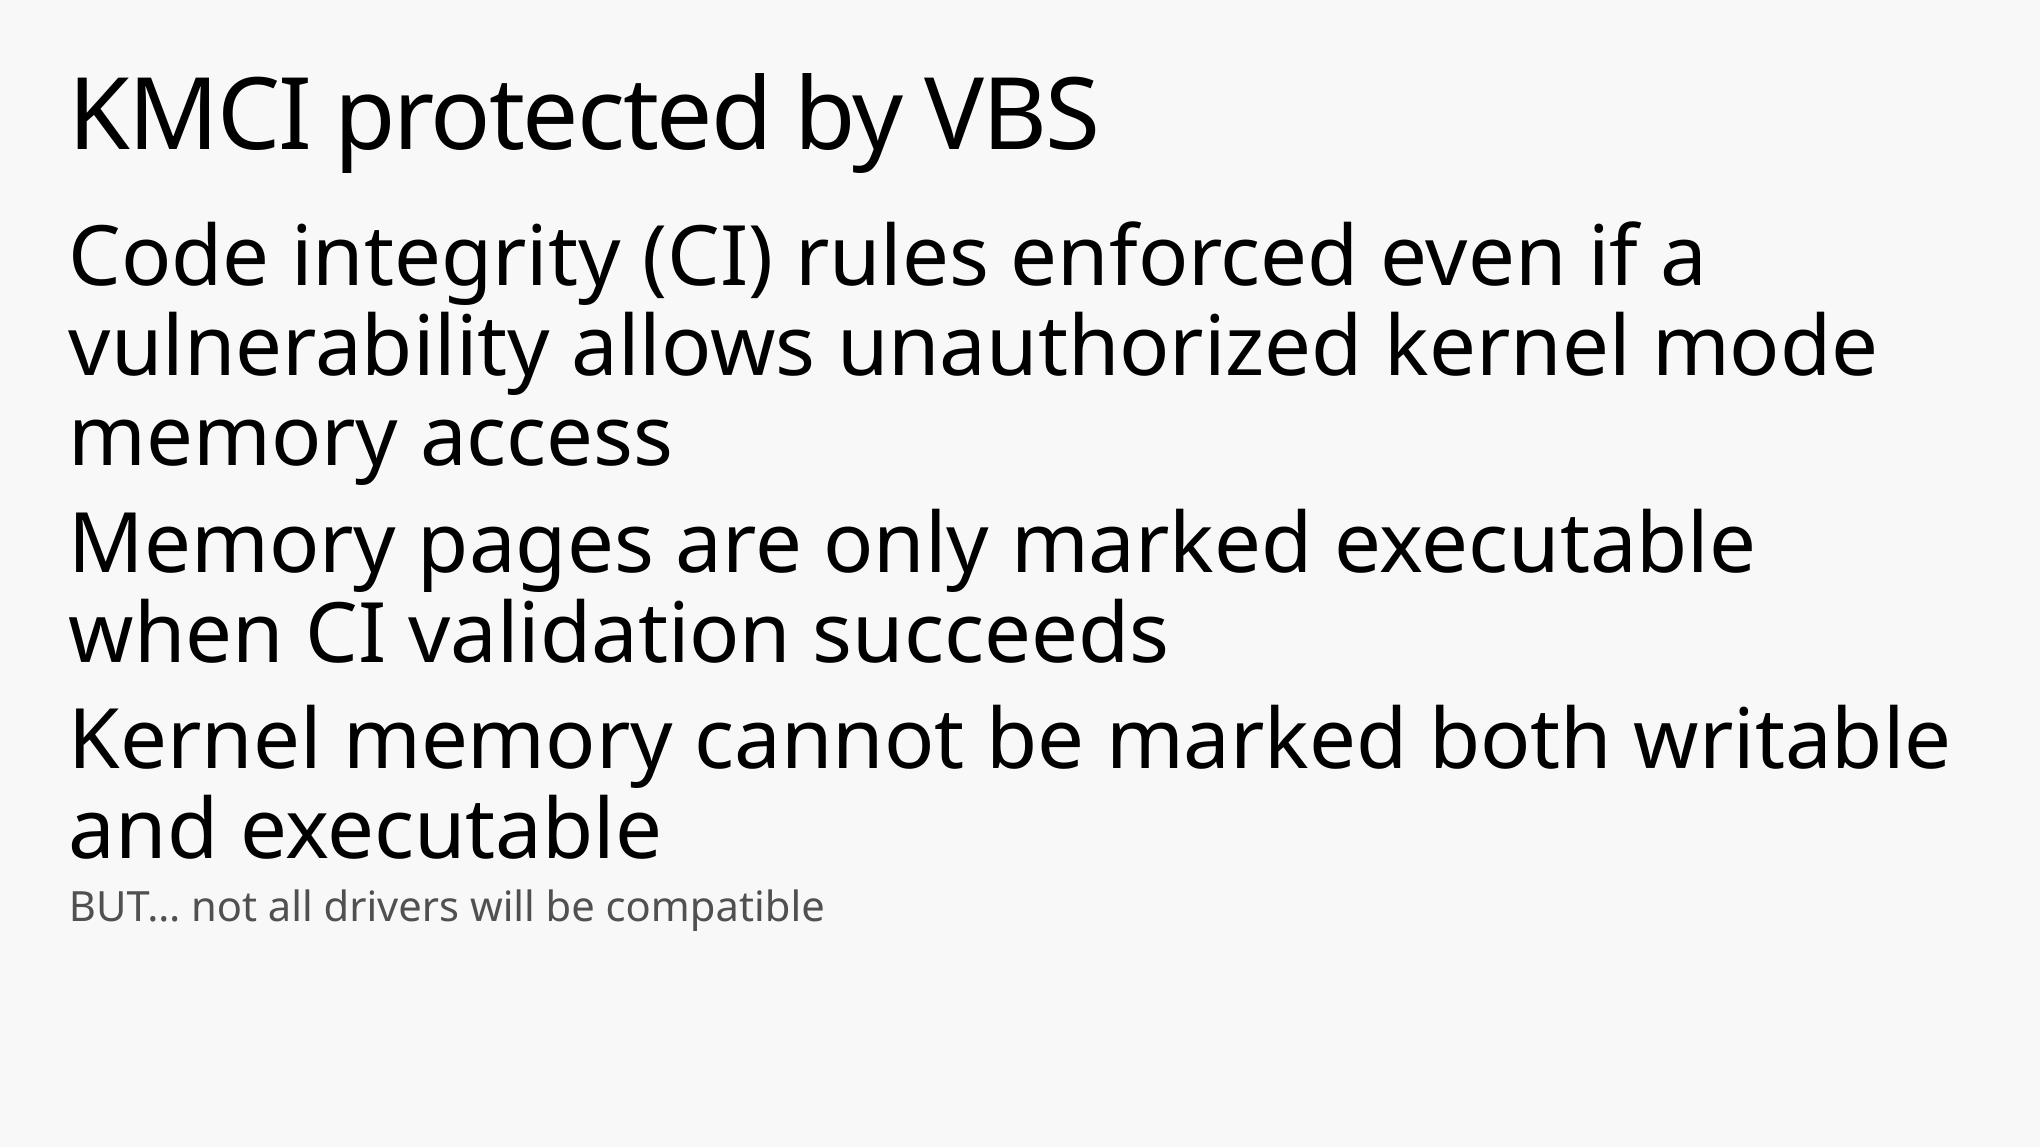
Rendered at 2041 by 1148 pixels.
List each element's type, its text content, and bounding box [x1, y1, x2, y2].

list Code integrity (CI) rules enforced even if a vulnerability allows unauthorized kernel mode memory access Memory pages are only marked executable when CI validation succeeds Kernel memory cannot be marked both writable and executable BUT… not all drivers will be compatible [45, 198, 1996, 962]
title KMCI protected by VBS [45, 48, 1996, 198]
